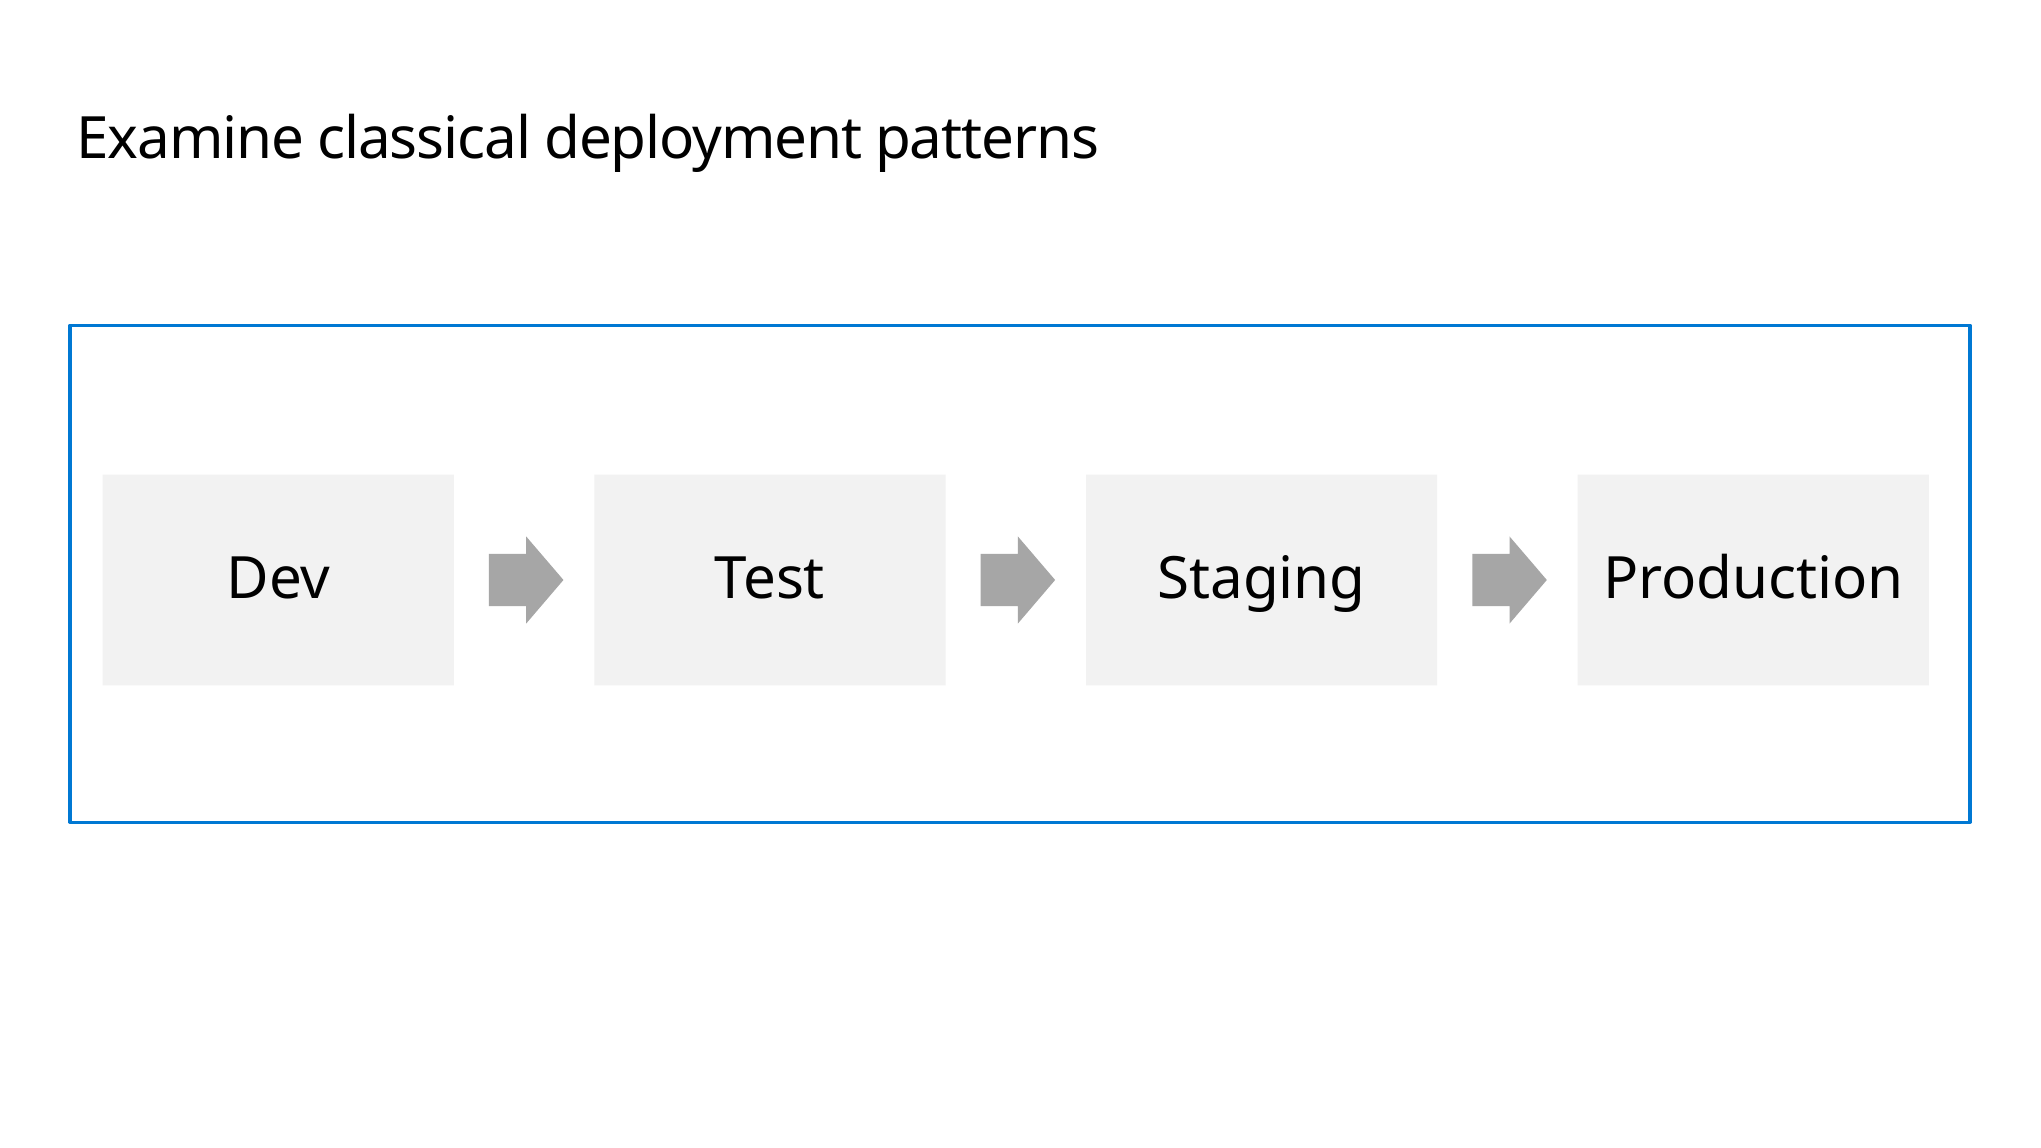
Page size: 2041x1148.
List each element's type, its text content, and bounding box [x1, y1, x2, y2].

text_box [488, 536, 564, 624]
text_box [980, 536, 1056, 624]
text_box [1472, 536, 1547, 624]
text_box Test [593, 474, 946, 686]
text_box Dev [102, 474, 455, 686]
text_box Staging [1085, 474, 1438, 686]
text_box [69, 324, 1971, 823]
title Examine classical deployment patterns [76, 103, 1969, 172]
text_box Production [1577, 474, 1930, 686]
